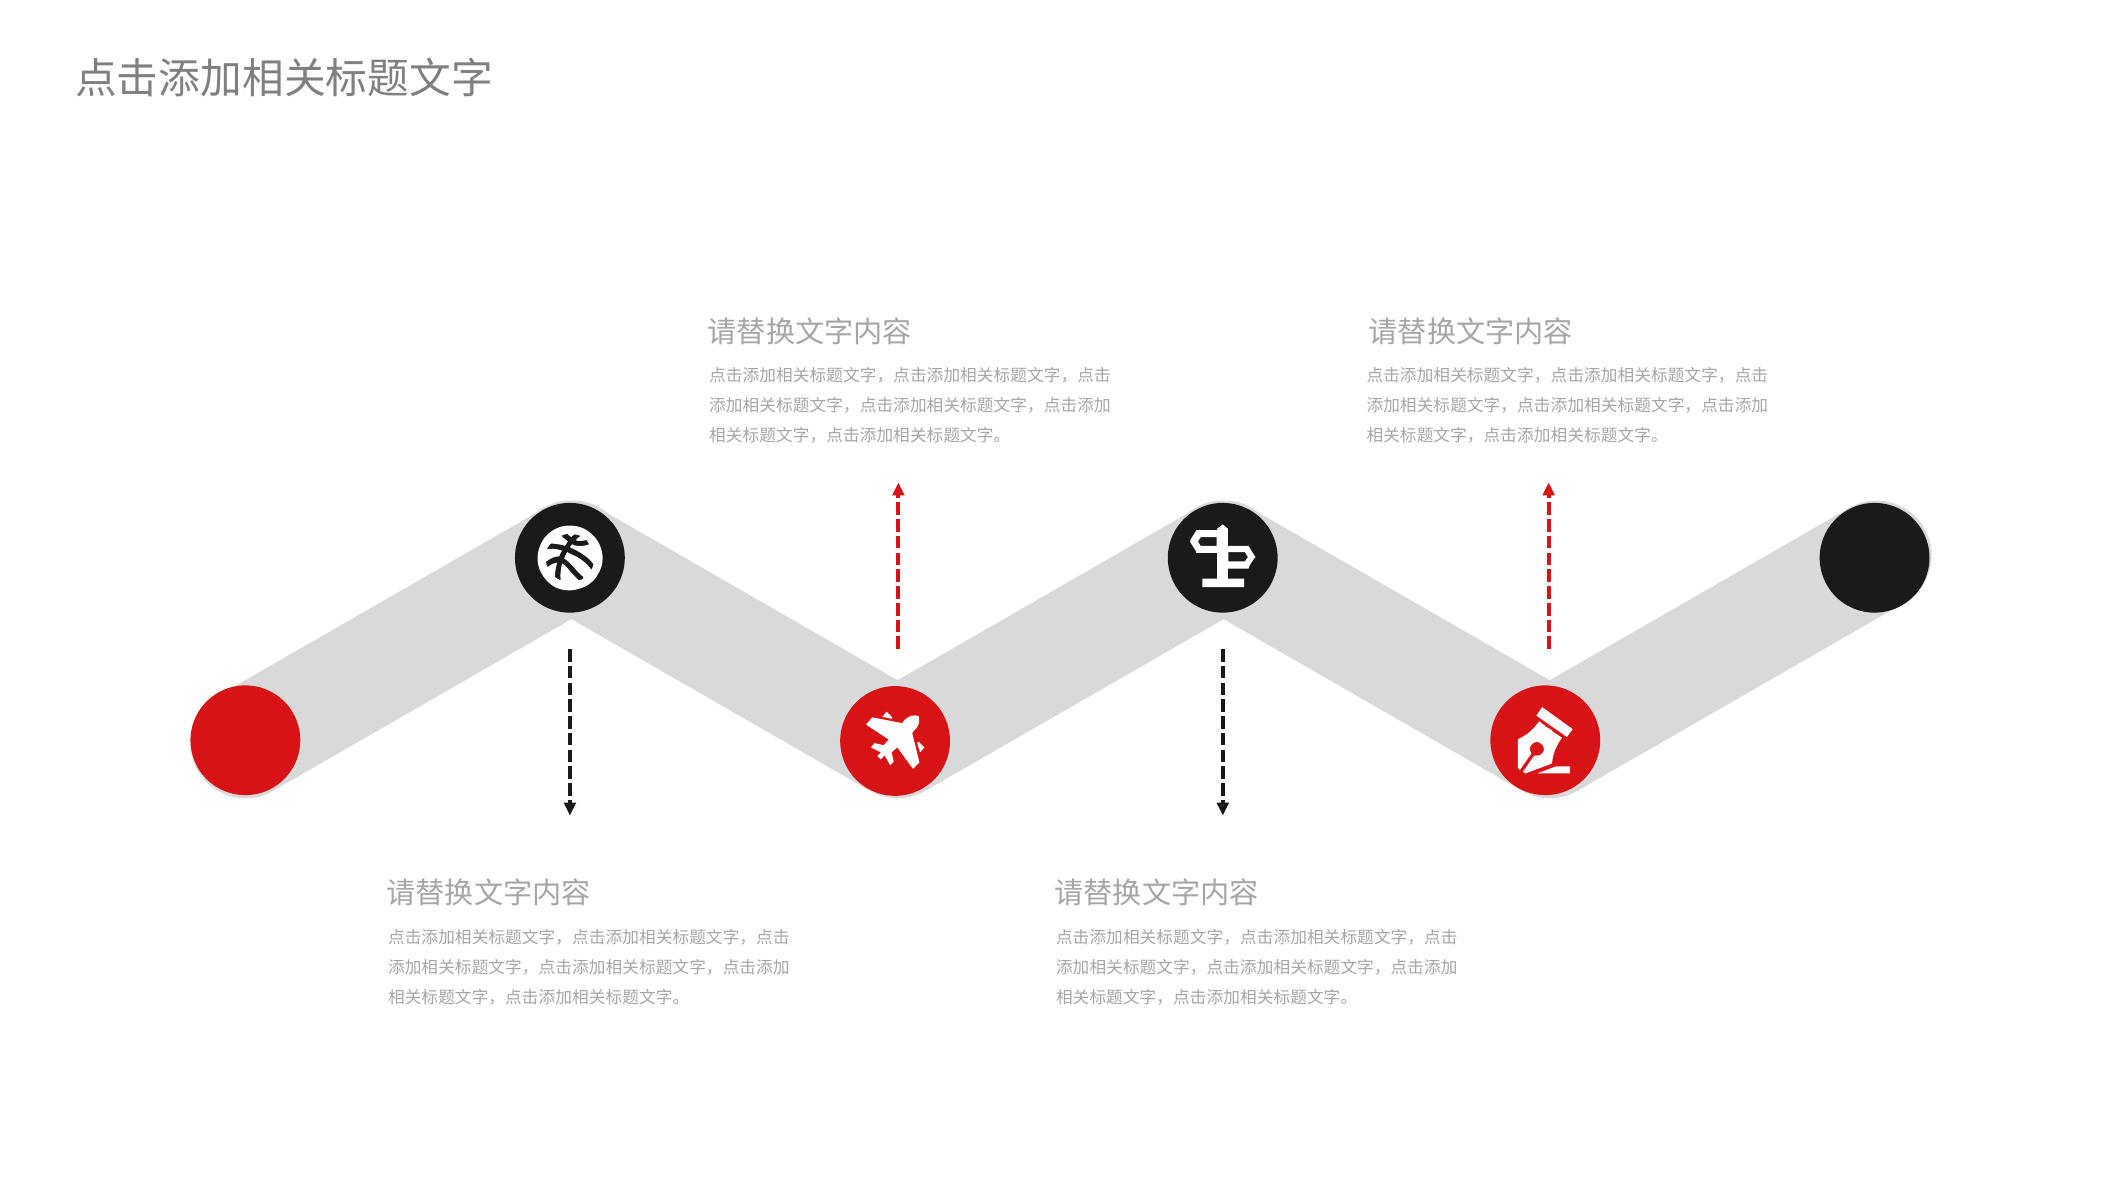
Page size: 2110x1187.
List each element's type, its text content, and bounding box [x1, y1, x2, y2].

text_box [190, 268, 1930, 1030]
text_box 点击添加相关标题文字 [59, 44, 563, 107]
